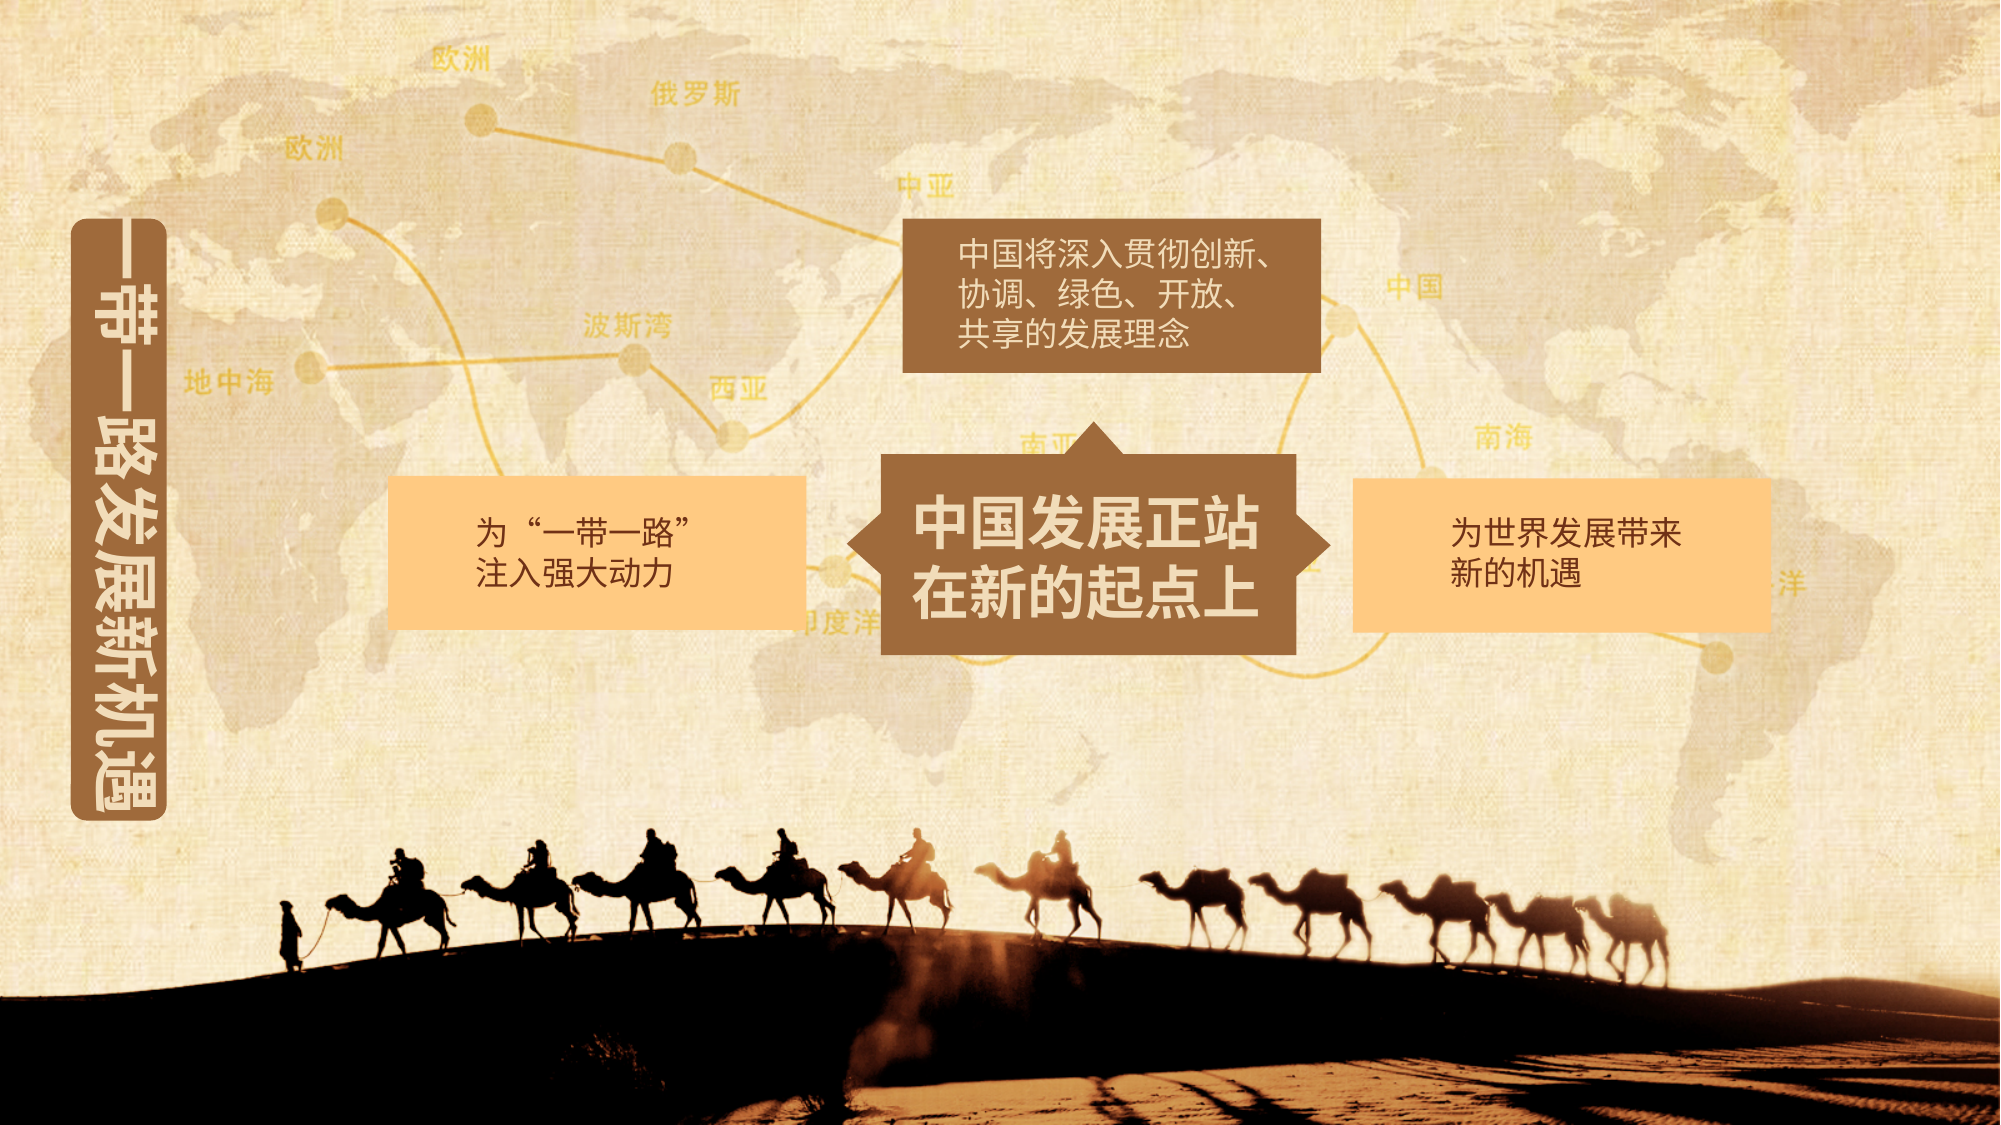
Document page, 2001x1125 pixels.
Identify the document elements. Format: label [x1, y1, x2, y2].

text_box [902, 218, 1322, 373]
text_box [388, 475, 807, 630]
text_box [64, 199, 176, 821]
picture [0, 0, 2000, 1125]
text_box [1352, 478, 1772, 633]
text_box [846, 421, 1331, 656]
